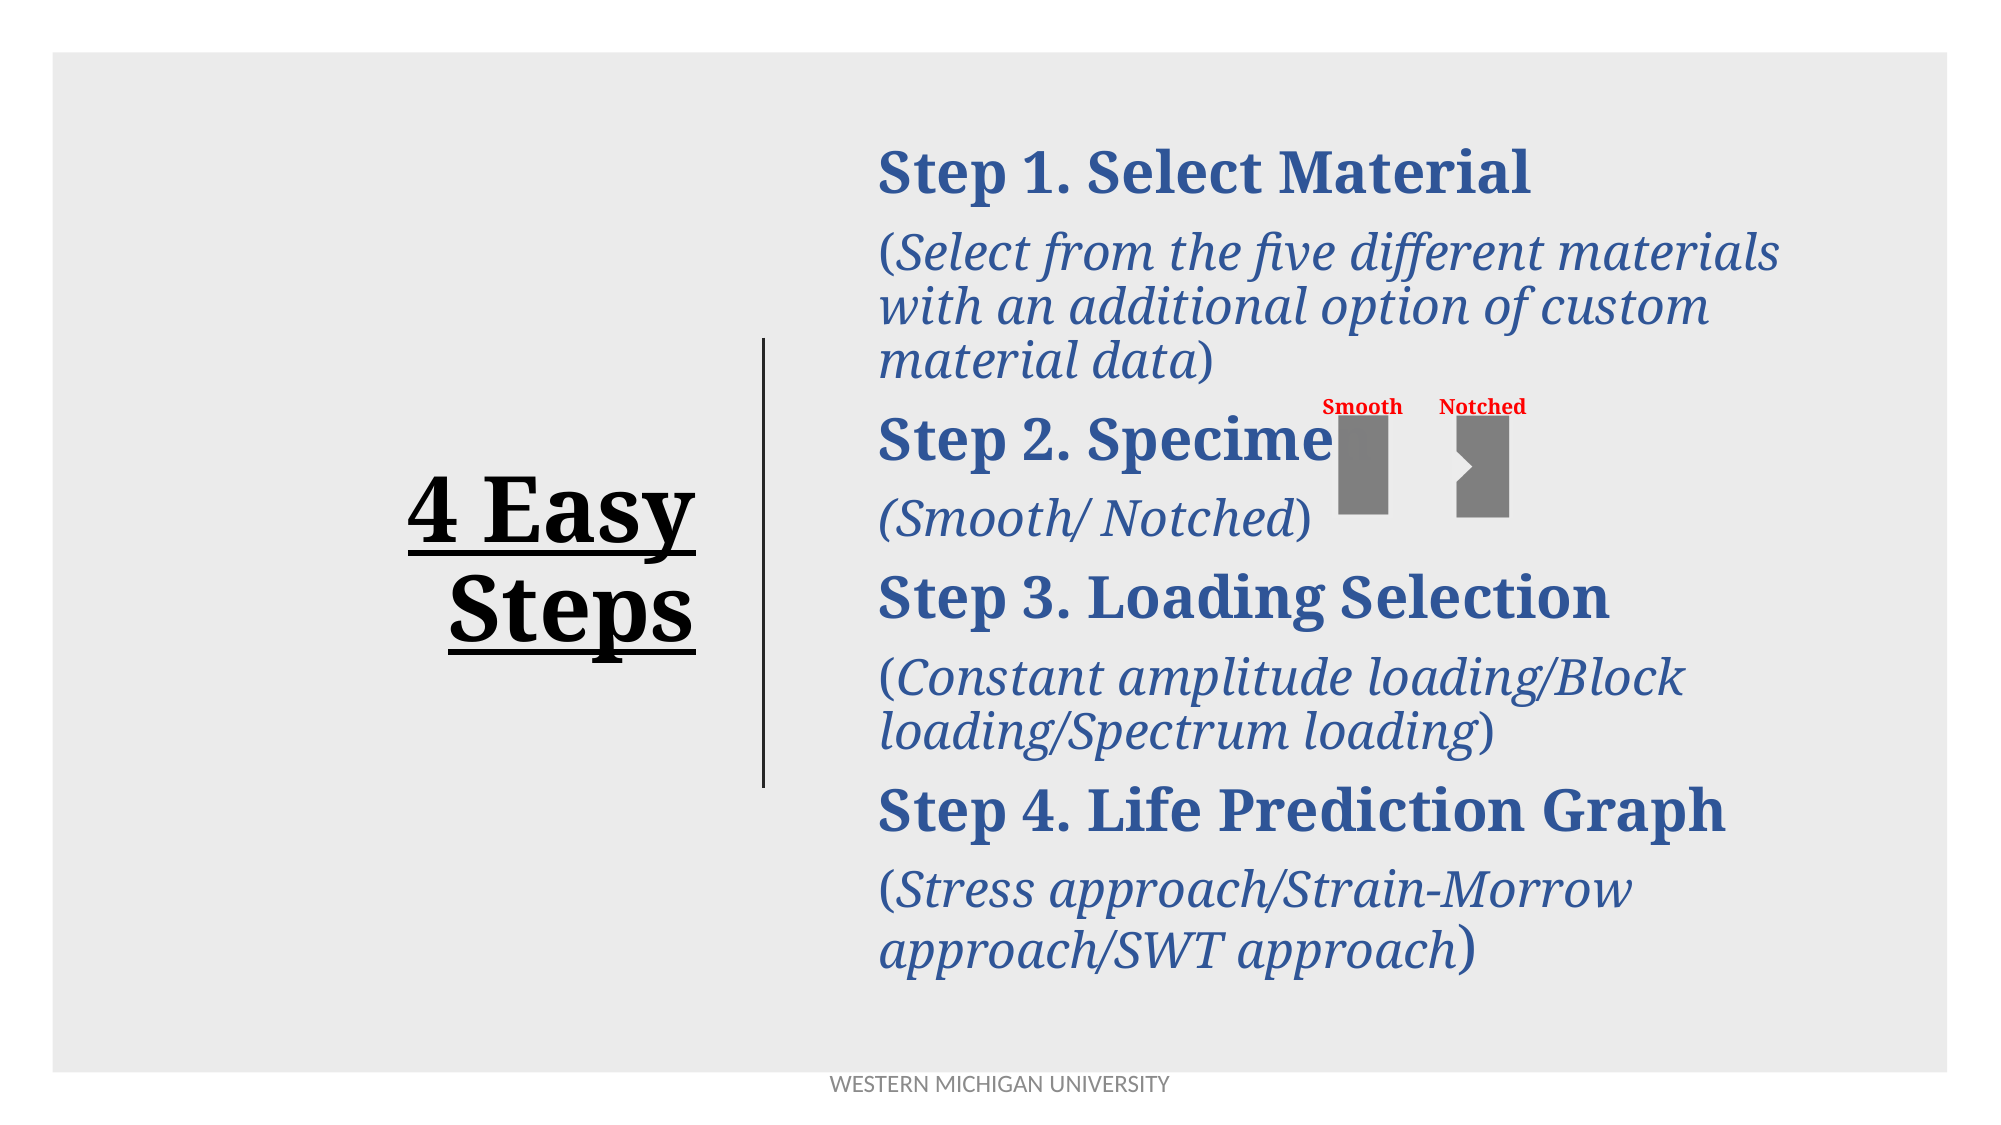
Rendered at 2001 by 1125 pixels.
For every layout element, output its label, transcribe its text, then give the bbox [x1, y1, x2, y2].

text_box Smooth [1307, 385, 1418, 426]
text_box Step 1. Select Material (Select from the five different materials with an additional option of custom material data) Step 2. Specimen (Smooth/ Notched) Step 3. Loading Selection (Constant amplitude loading/Block loading/Spectrum loading) Step 4. Life Prediction Graph (Stress approach/Strain-Morrow approach/SWT approach) [863, 133, 1832, 992]
picture [1332, 415, 1393, 518]
picture [1452, 415, 1513, 518]
footer WESTERN MICHIGAN UNIVERSITY [662, 1053, 1338, 1113]
text_box Notched [1424, 385, 1542, 426]
text_box [52, 51, 1948, 1073]
text_box 4 Easy Steps [137, 158, 711, 967]
